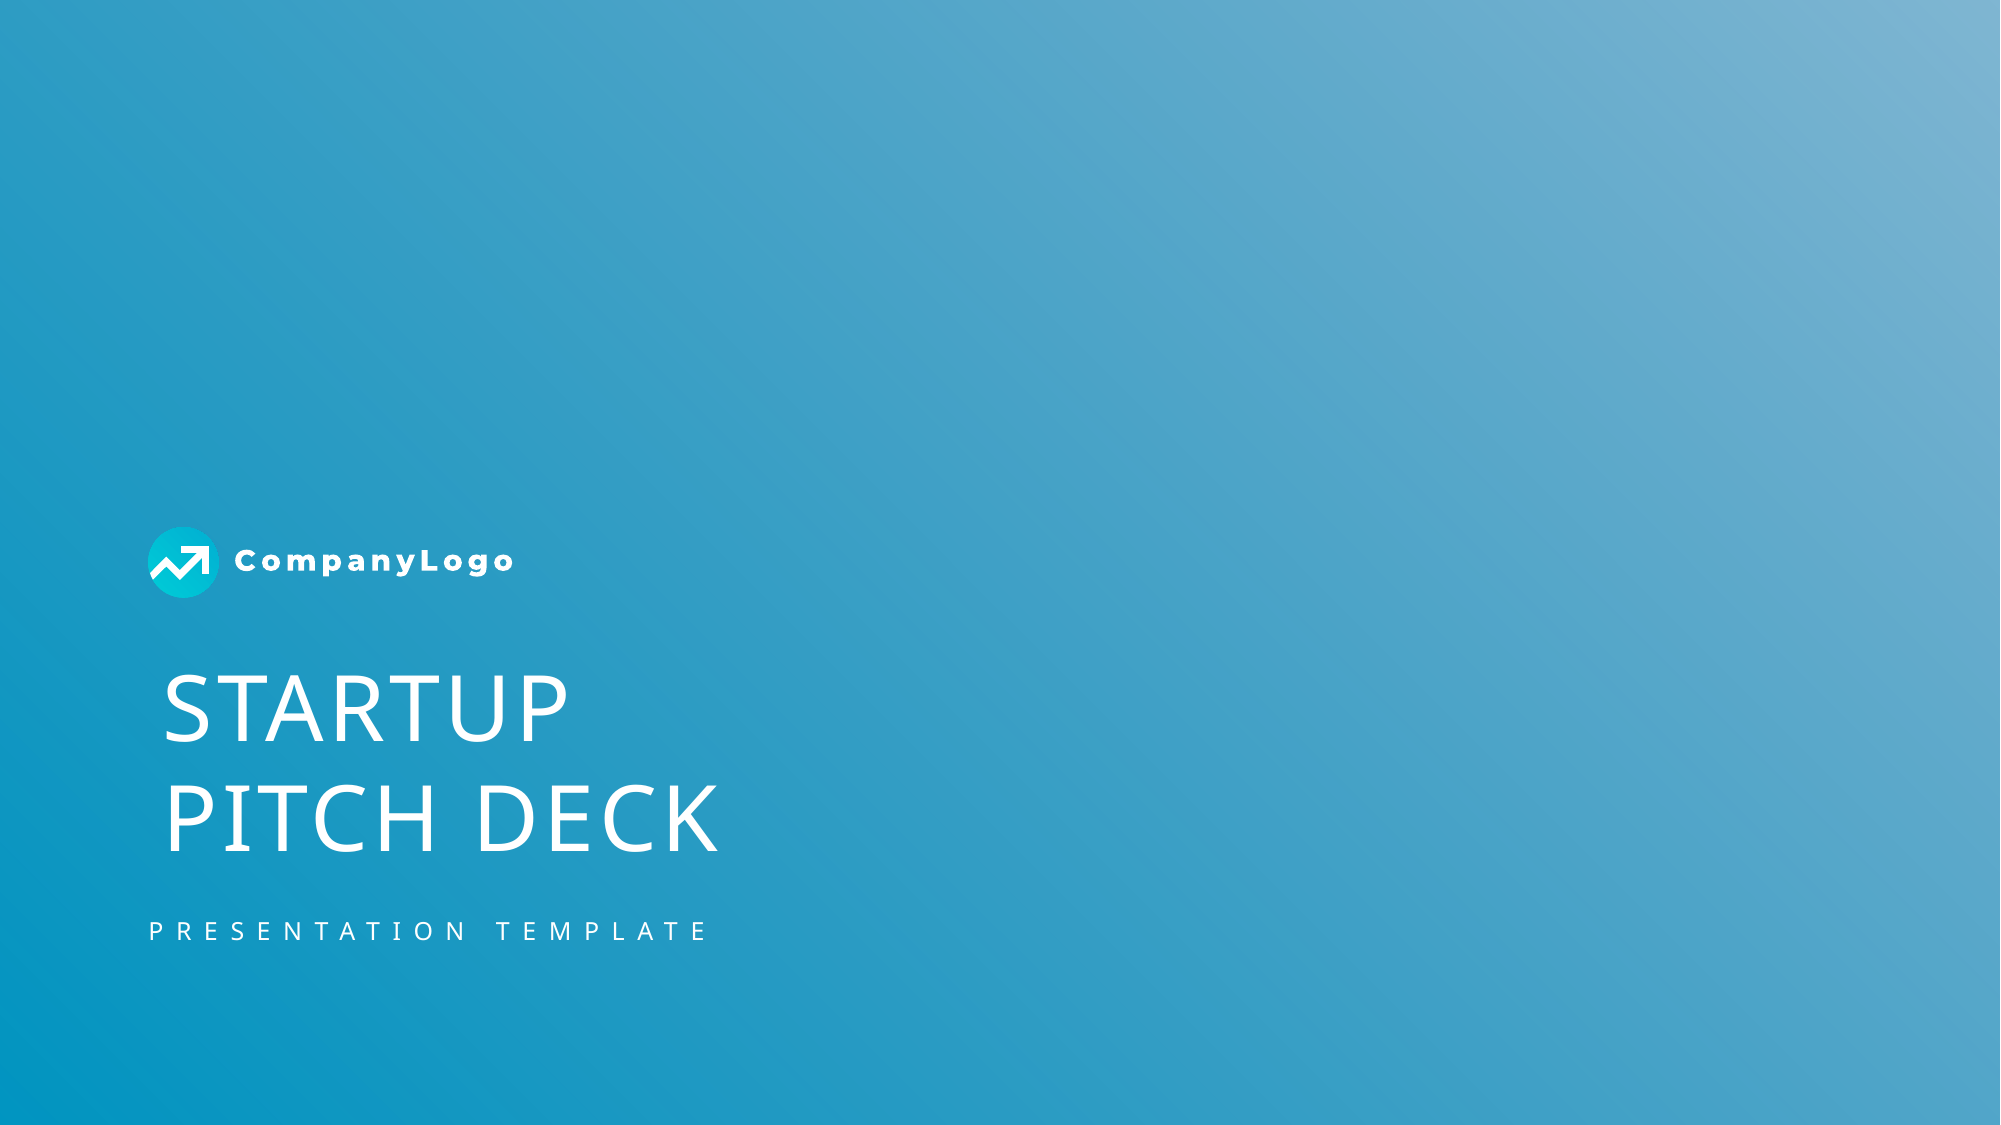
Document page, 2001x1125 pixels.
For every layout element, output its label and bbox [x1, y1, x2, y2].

picture [0, 0, 2000, 1125]
picture [151, 923, 161, 939]
text_box [148, 526, 513, 598]
